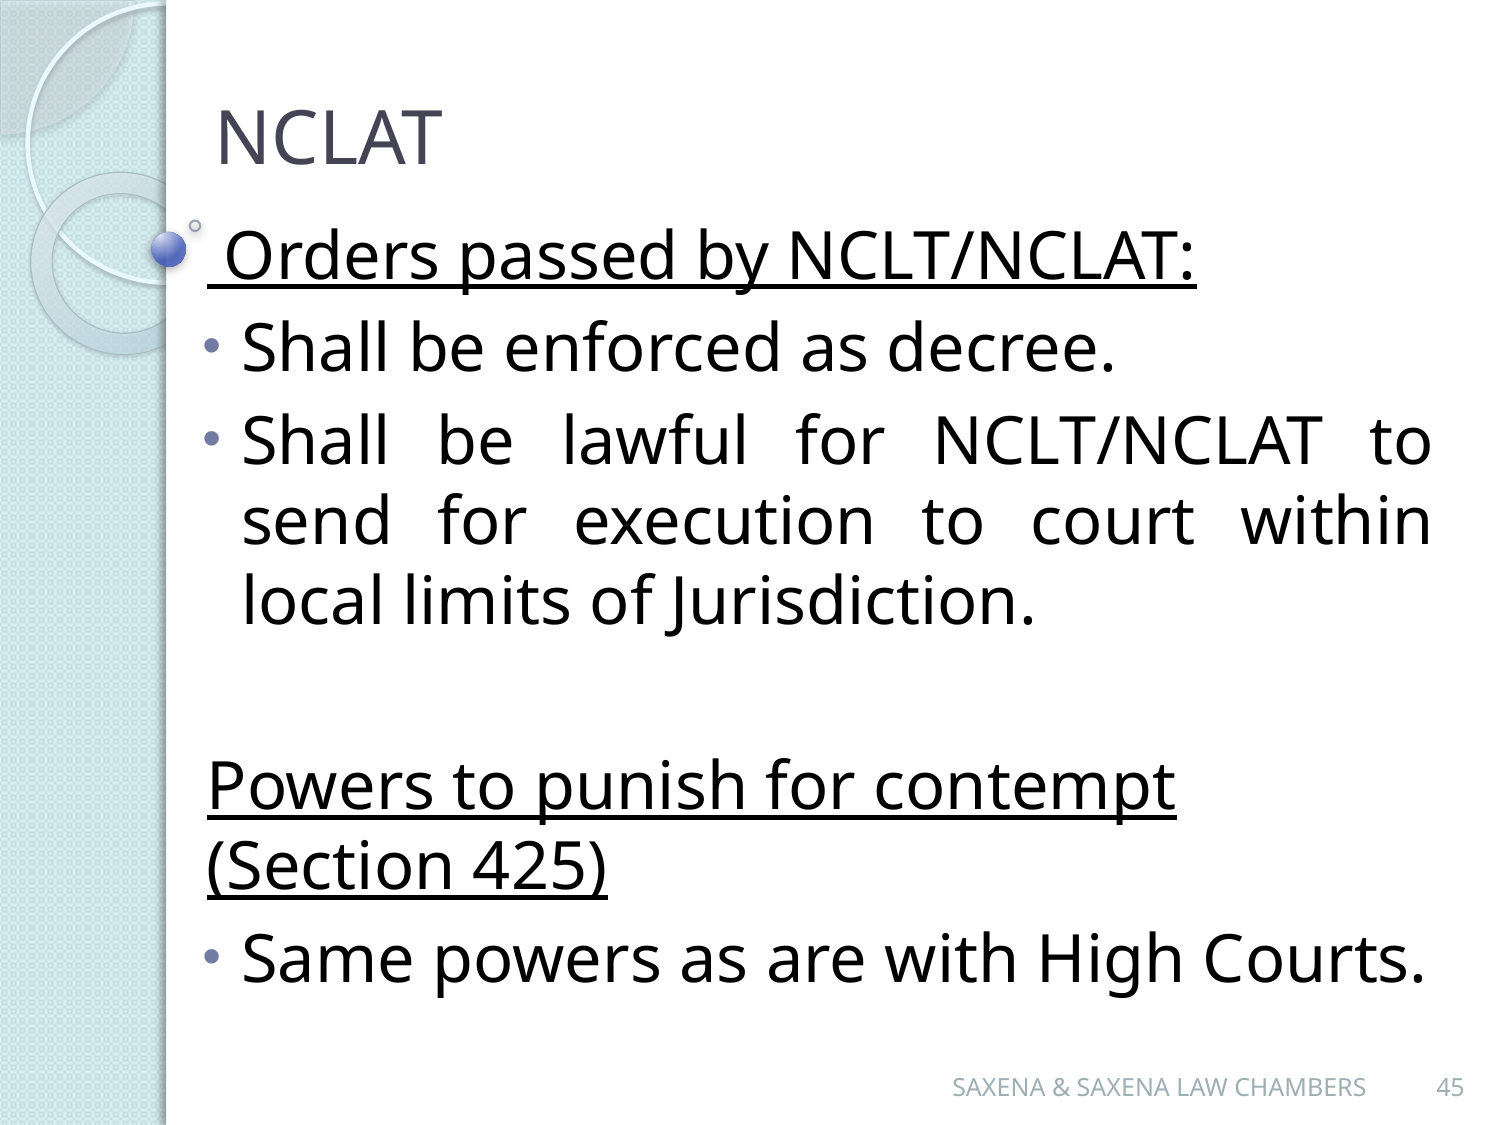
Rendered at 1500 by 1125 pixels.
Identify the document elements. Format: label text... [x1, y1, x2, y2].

subtitle Orders passed by NCLT/NCLAT: Shall be enforced as decree. Shall be lawful for NCLT/NCLAT to send for execution to court within local limits of Jurisdiction. Powers to punish for contempt (Section 425) Same powers as are with High Courts. [187, 212, 1450, 1025]
footer SAXENA & SAXENA LAW CHAMBERS [937, 1034, 1413, 1113]
slide_number 45 [1413, 1034, 1488, 1113]
title NCLAT [200, 37, 1363, 188]
